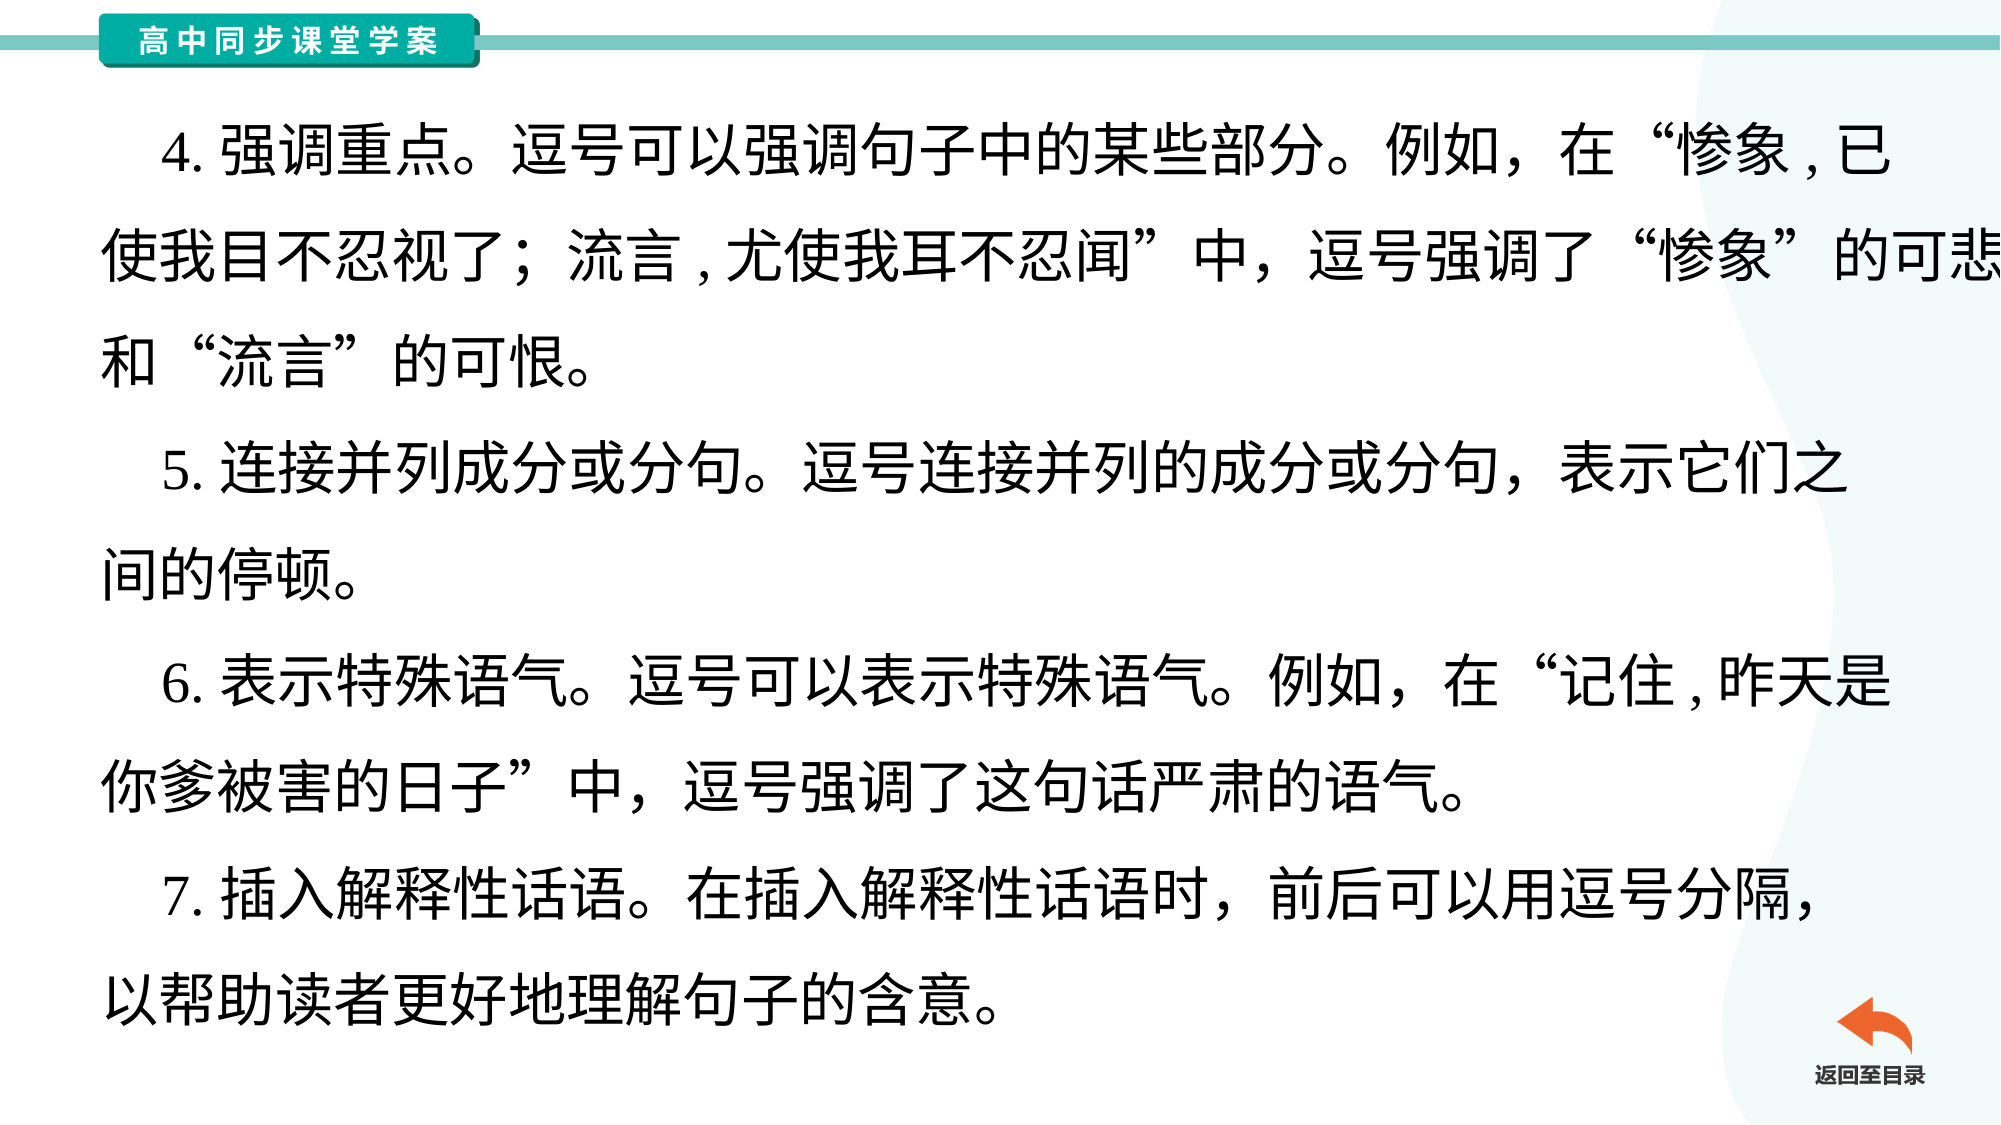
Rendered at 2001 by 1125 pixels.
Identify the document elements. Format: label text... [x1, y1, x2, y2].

text_box 4.强调重点。逗号可以强调句子中的某些部分。例如，在“惨象,已 使我目不忍视了；流言,尤使我耳不忍闻”中，逗号强调了“惨象”的可悲 和“流言”的可恨。 5.连接并列成分或分句。逗号连接并列的成分或分句，表示它们之 间的停顿。 6.表示特殊语气。逗号可以表示特殊语气。例如，在“记住,昨天是 你爹被害的日子”中，逗号强调了这句话严肃的语气。 7.插入解释性话语。在插入解释性话语时，前后可以用逗号分隔， 以帮助读者更好地理解句子的含意。 [100, 76, 1899, 1033]
picture [0, 0, 2000, 1125]
